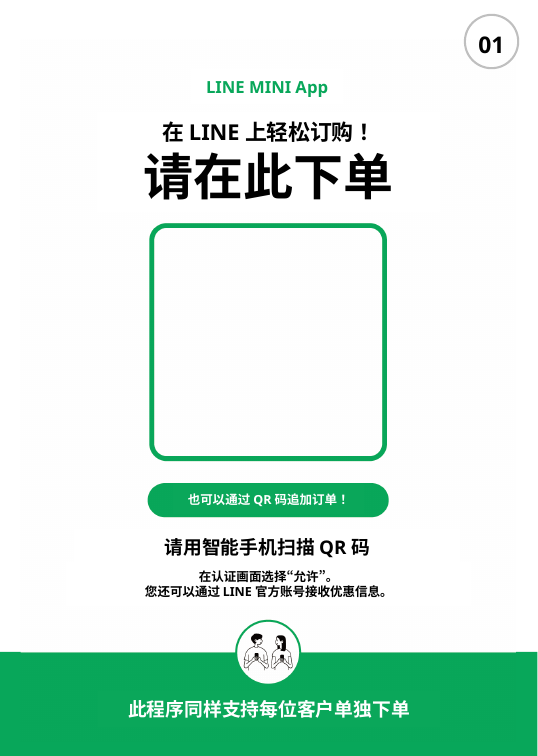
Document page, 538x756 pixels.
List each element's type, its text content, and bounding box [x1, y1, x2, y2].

text_box [0, 651, 538, 756]
picture [20, 39, 516, 742]
text_box 01 [513, 22, 520, 37]
text_box 01 [516, 46, 520, 66]
text_box 01 [463, 22, 471, 39]
text_box [464, 13, 520, 55]
